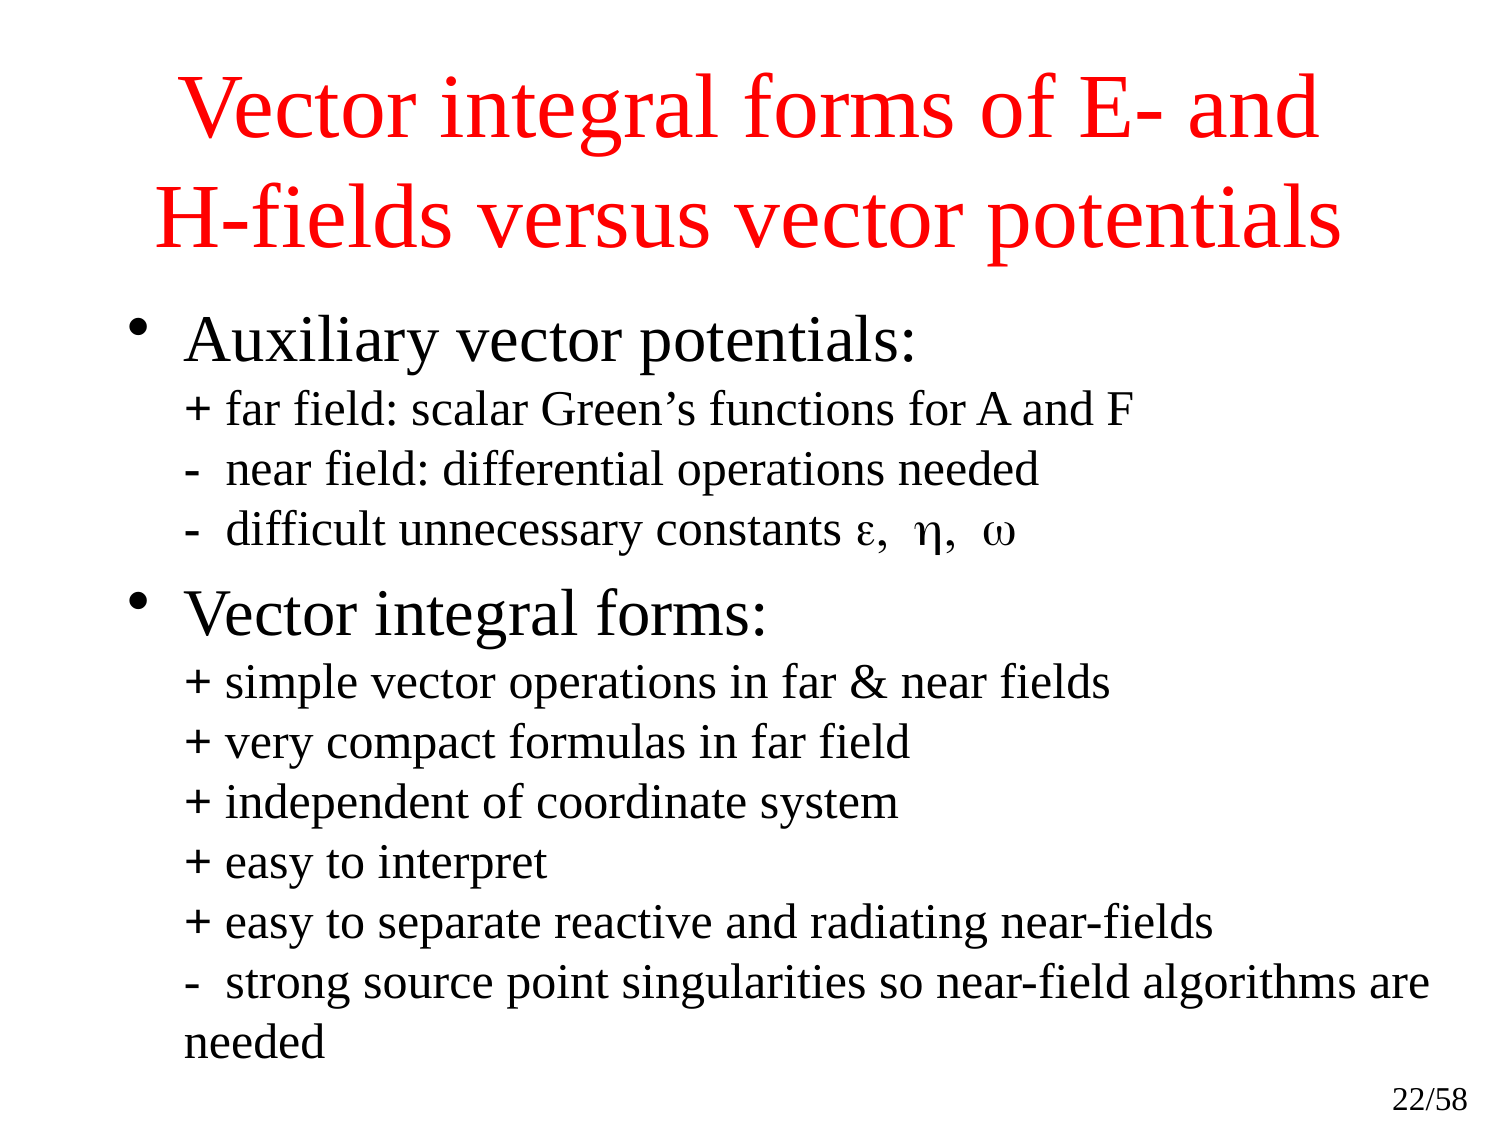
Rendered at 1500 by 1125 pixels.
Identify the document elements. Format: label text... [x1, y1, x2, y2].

title Vector integral forms of E- and H-fields versus vector potentials [112, 62, 1388, 251]
list Auxiliary vector potentials: + far field: scalar Green’s functions for A and F - near field: differential operations needed - difficult unnecessary constants e, h, w Vector integral forms: + simple vector operations in far & near fields + very compact formulas in far field + independent of coordinate system + easy to interpret + easy to separate reactive and radiating near-fields - strong source point singularities so near-field algorithms are needed [112, 287, 1451, 963]
